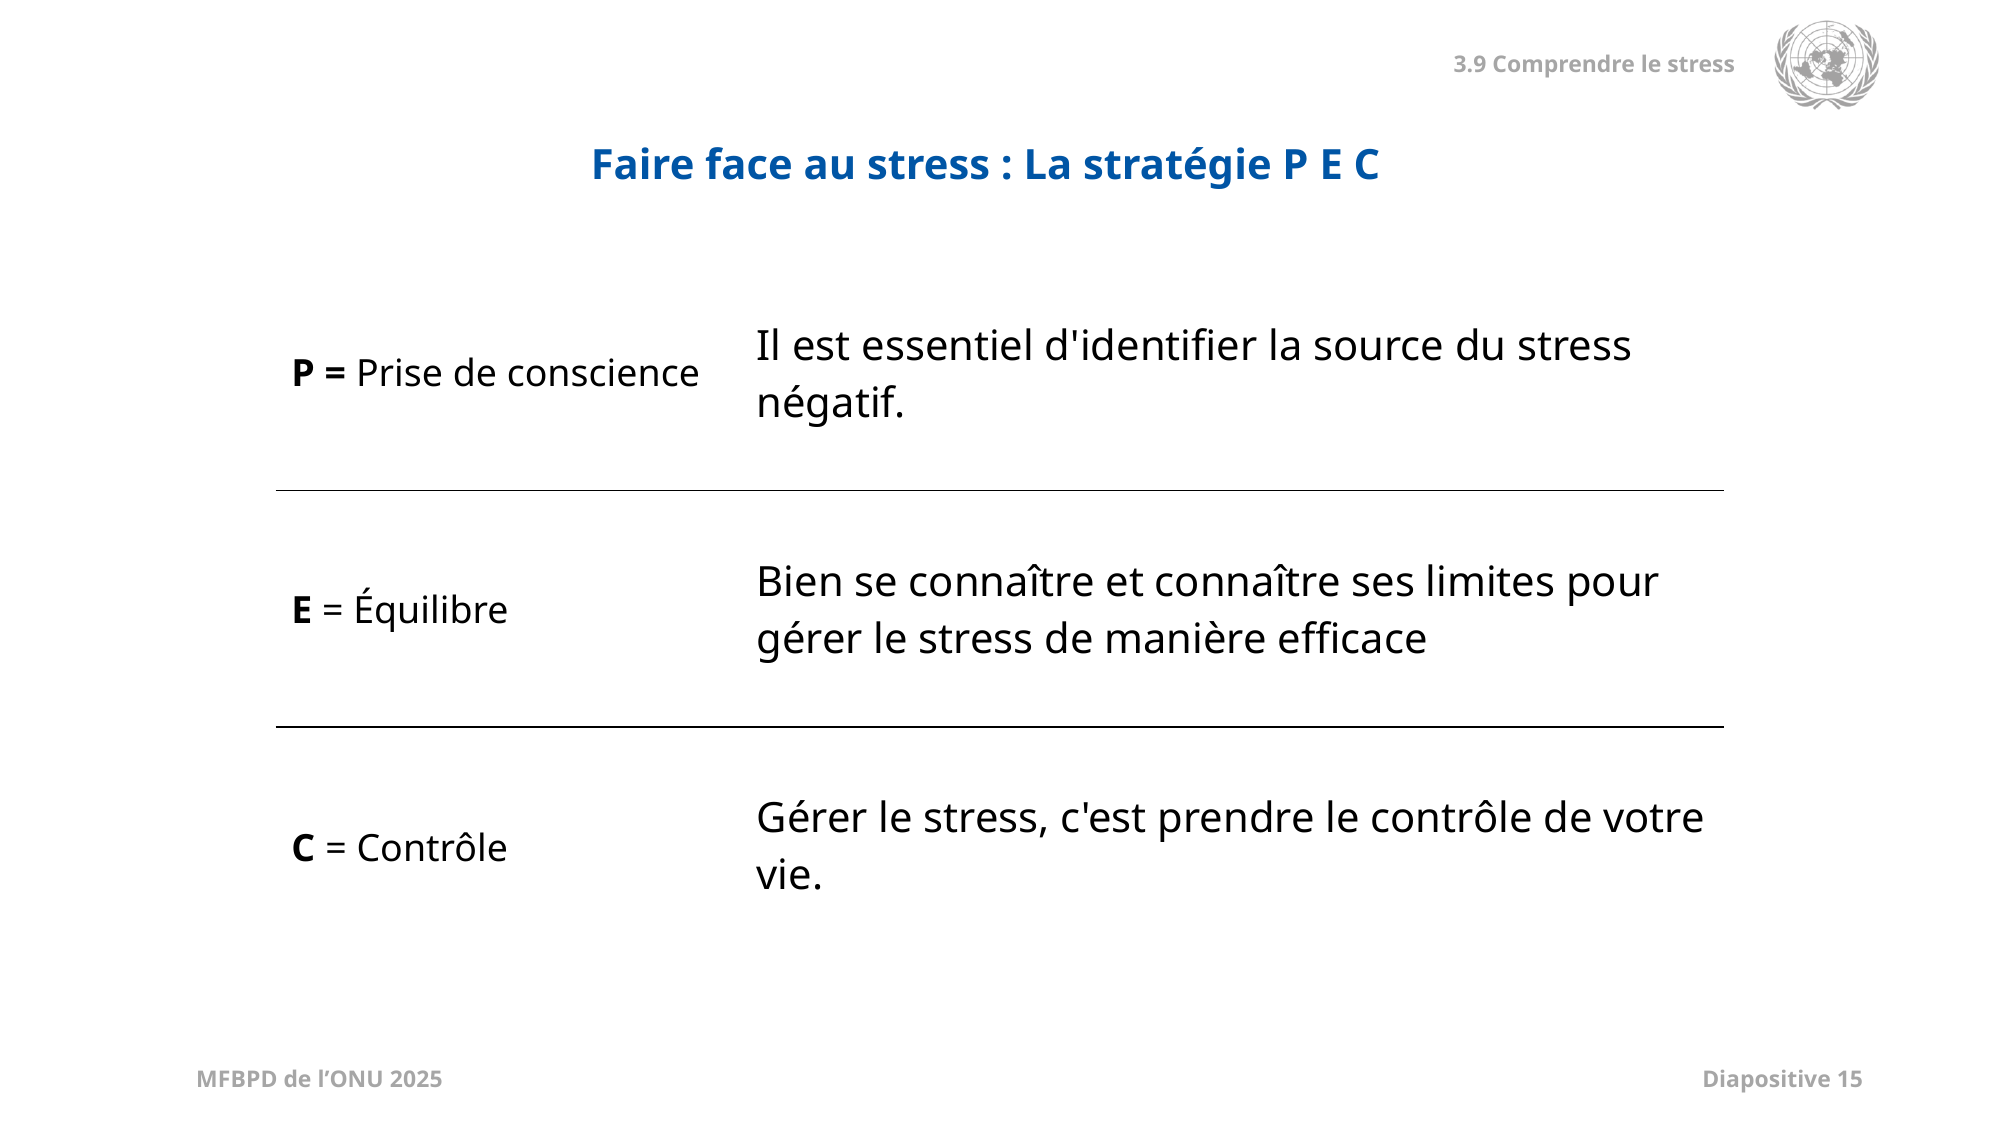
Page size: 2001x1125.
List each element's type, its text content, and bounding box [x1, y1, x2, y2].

table_cell Gérer le stress, c'est prendre le contrôle de votre vie. [743, 728, 1722, 962]
table_header Il est essentiel d'identifier la source du stress négatif. [743, 255, 1722, 490]
table_cell Bien se connaître et connaître ses limites pour gérer le stress de manière efficace [743, 491, 1722, 726]
text_box Faire face au stress : La stratégie P E C [189, 130, 1782, 196]
table_header P = Prise de conscience [277, 255, 741, 490]
table_cell E = Équilibre [277, 491, 741, 726]
table_cell C = Contrôle [277, 728, 741, 962]
